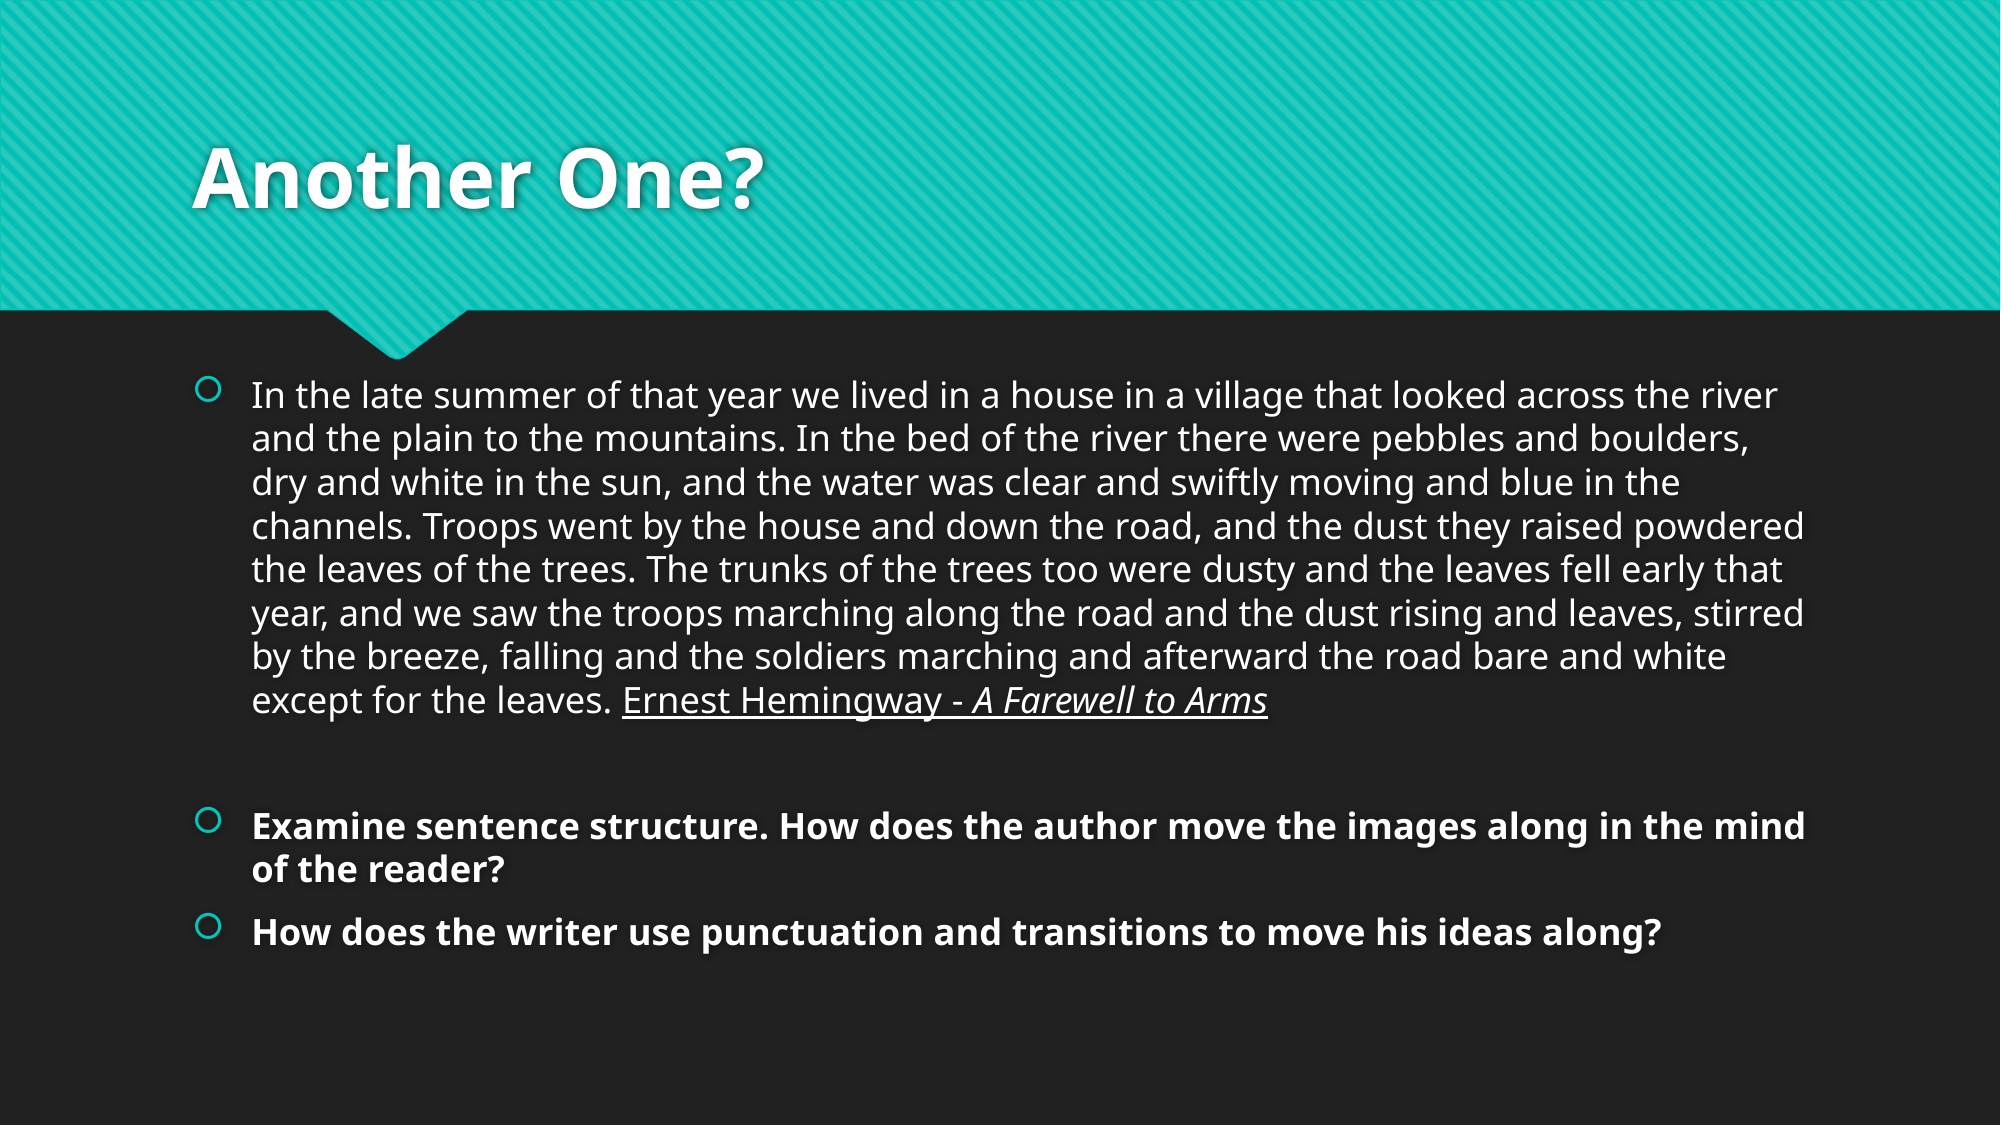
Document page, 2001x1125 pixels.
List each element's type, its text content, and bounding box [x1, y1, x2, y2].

list In the late summer of that year we lived in a house in a village that looked across the river and the plain to the mountains. In the bed of the river there were pebbles and boulders, dry and white in the sun, and the water was clear and swiftly moving and blue in the channels. Troops went by the house and down the road, and the dust they raised powdered the leaves of the trees. The trunks of the trees too were dusty and the leaves fell early that year, and we saw the troops marching along the road and the dust rising and leaves, stirred by the breeze, falling and the soldiers marching and afterward the road bare and white except for the leaves. Ernest Hemingway - A Farewell to Arms Examine sentence structure. How does the author move the images along in the mind of the reader? How does the writer use punctuation and transitions to move his ideas along? [177, 364, 1823, 962]
title Another One? [177, 73, 1823, 233]
